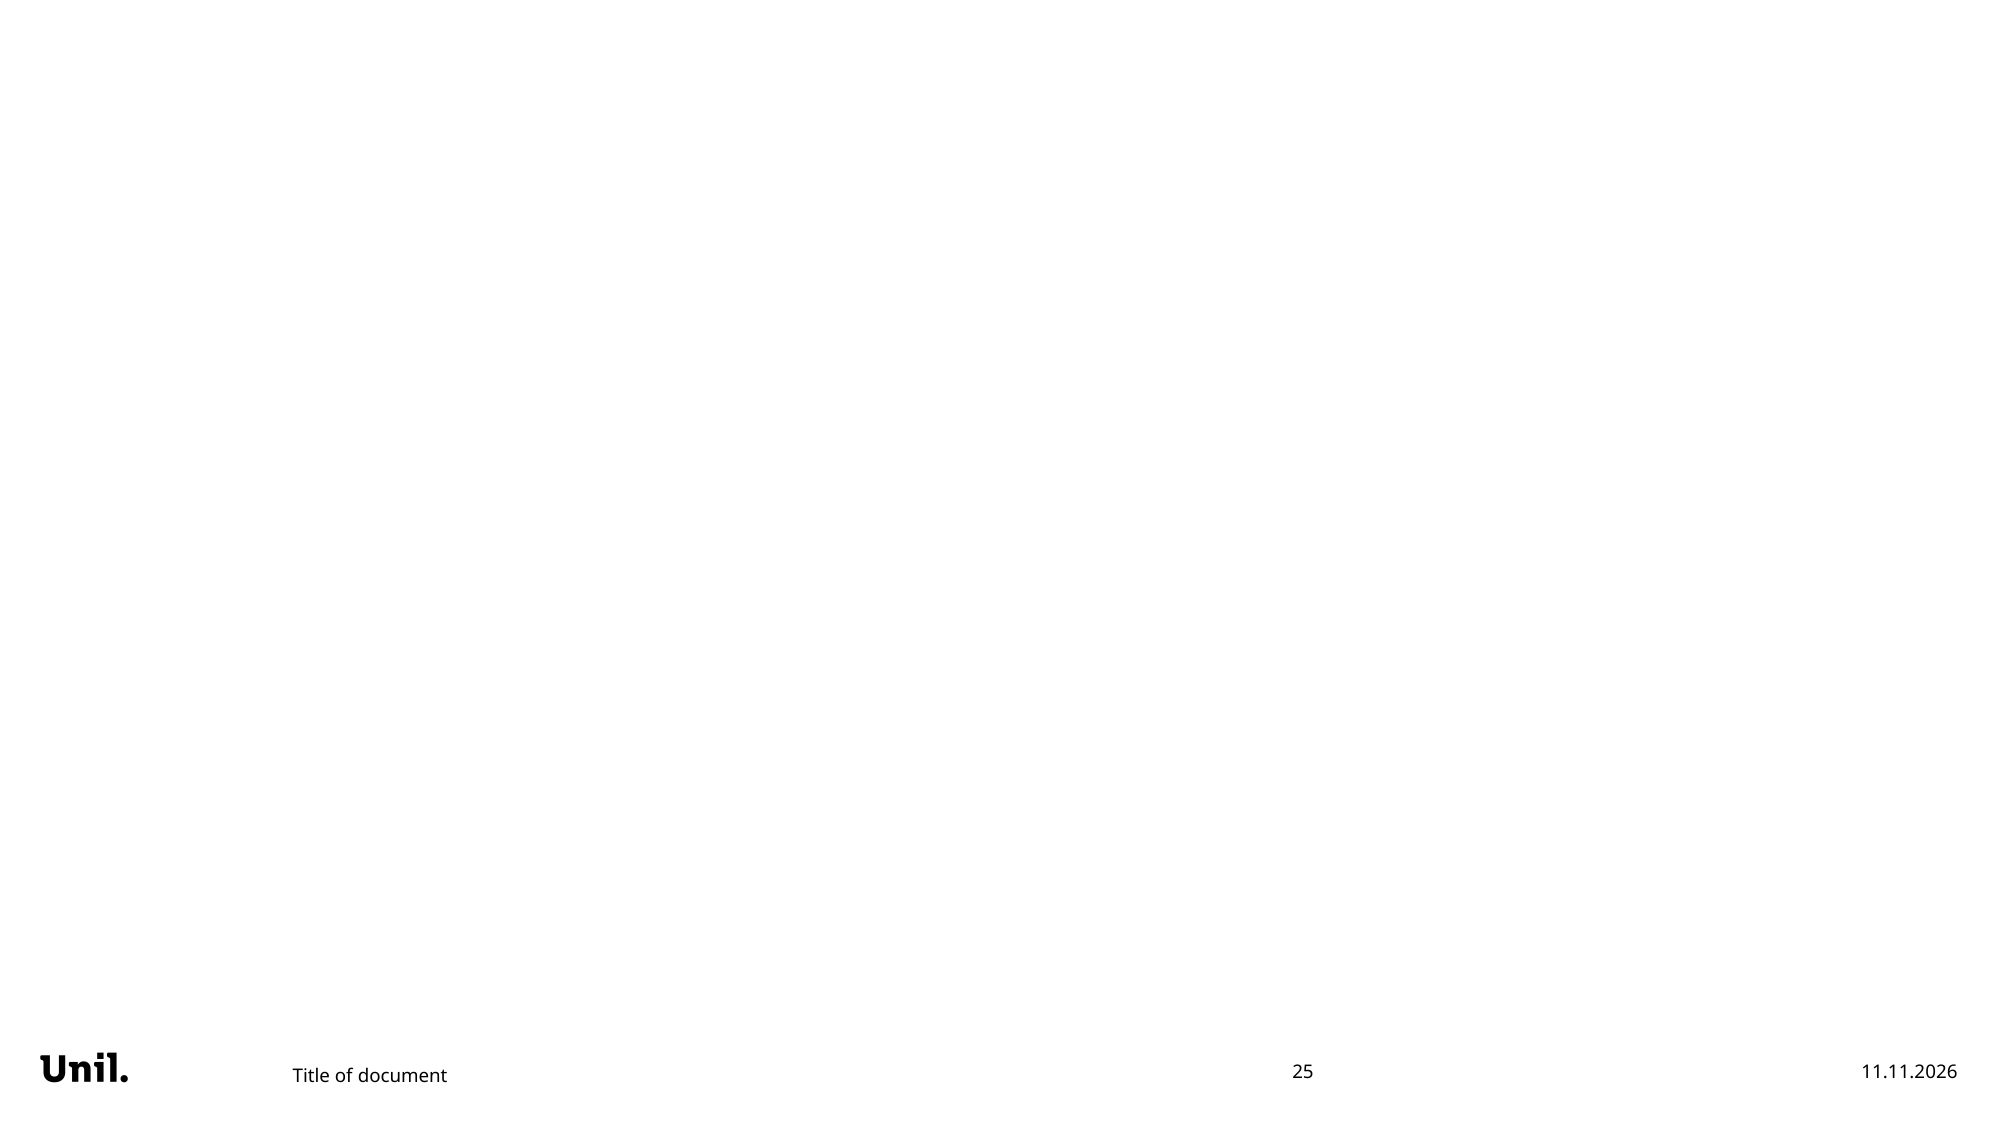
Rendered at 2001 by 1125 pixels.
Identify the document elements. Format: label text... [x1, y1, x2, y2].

footer Title of document [292, 1011, 1048, 1087]
picture [27, 1042, 141, 1095]
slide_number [1789, 1026, 1958, 1086]
slide_number 25 [1250, 1037, 1355, 1086]
